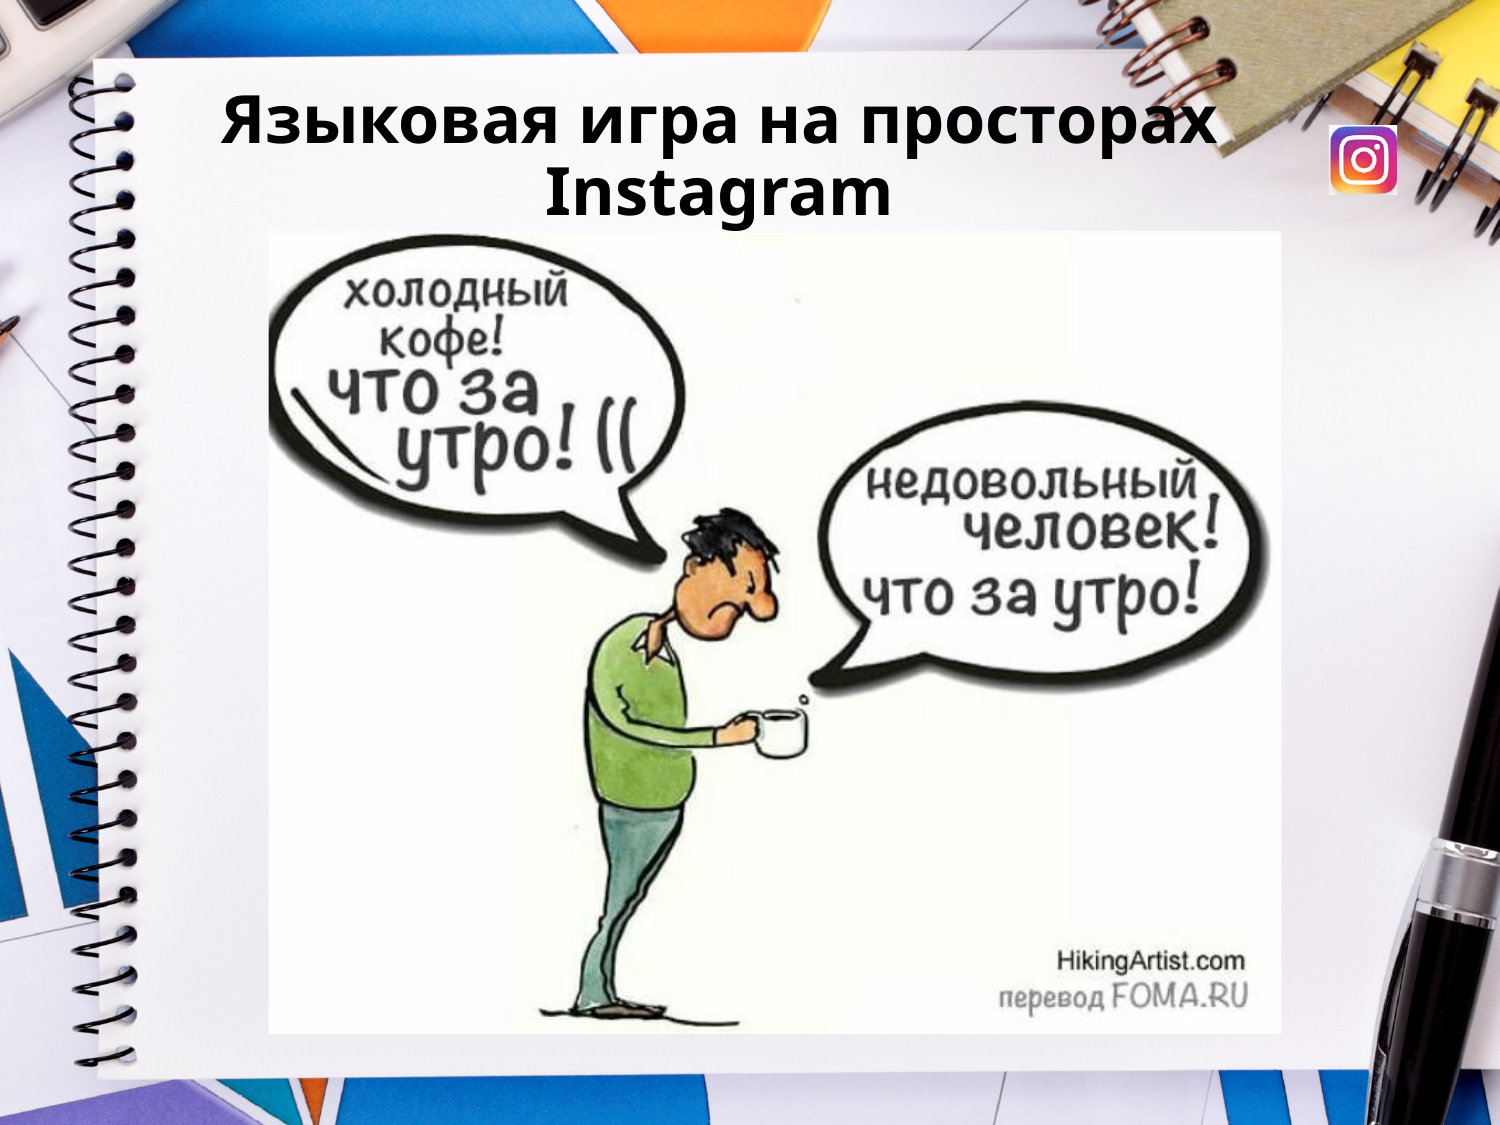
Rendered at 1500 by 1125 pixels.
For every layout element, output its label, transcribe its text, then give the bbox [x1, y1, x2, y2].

title Языковая игра на просторах Instagram [76, 78, 1363, 239]
picture [0, 0, 1500, 1125]
